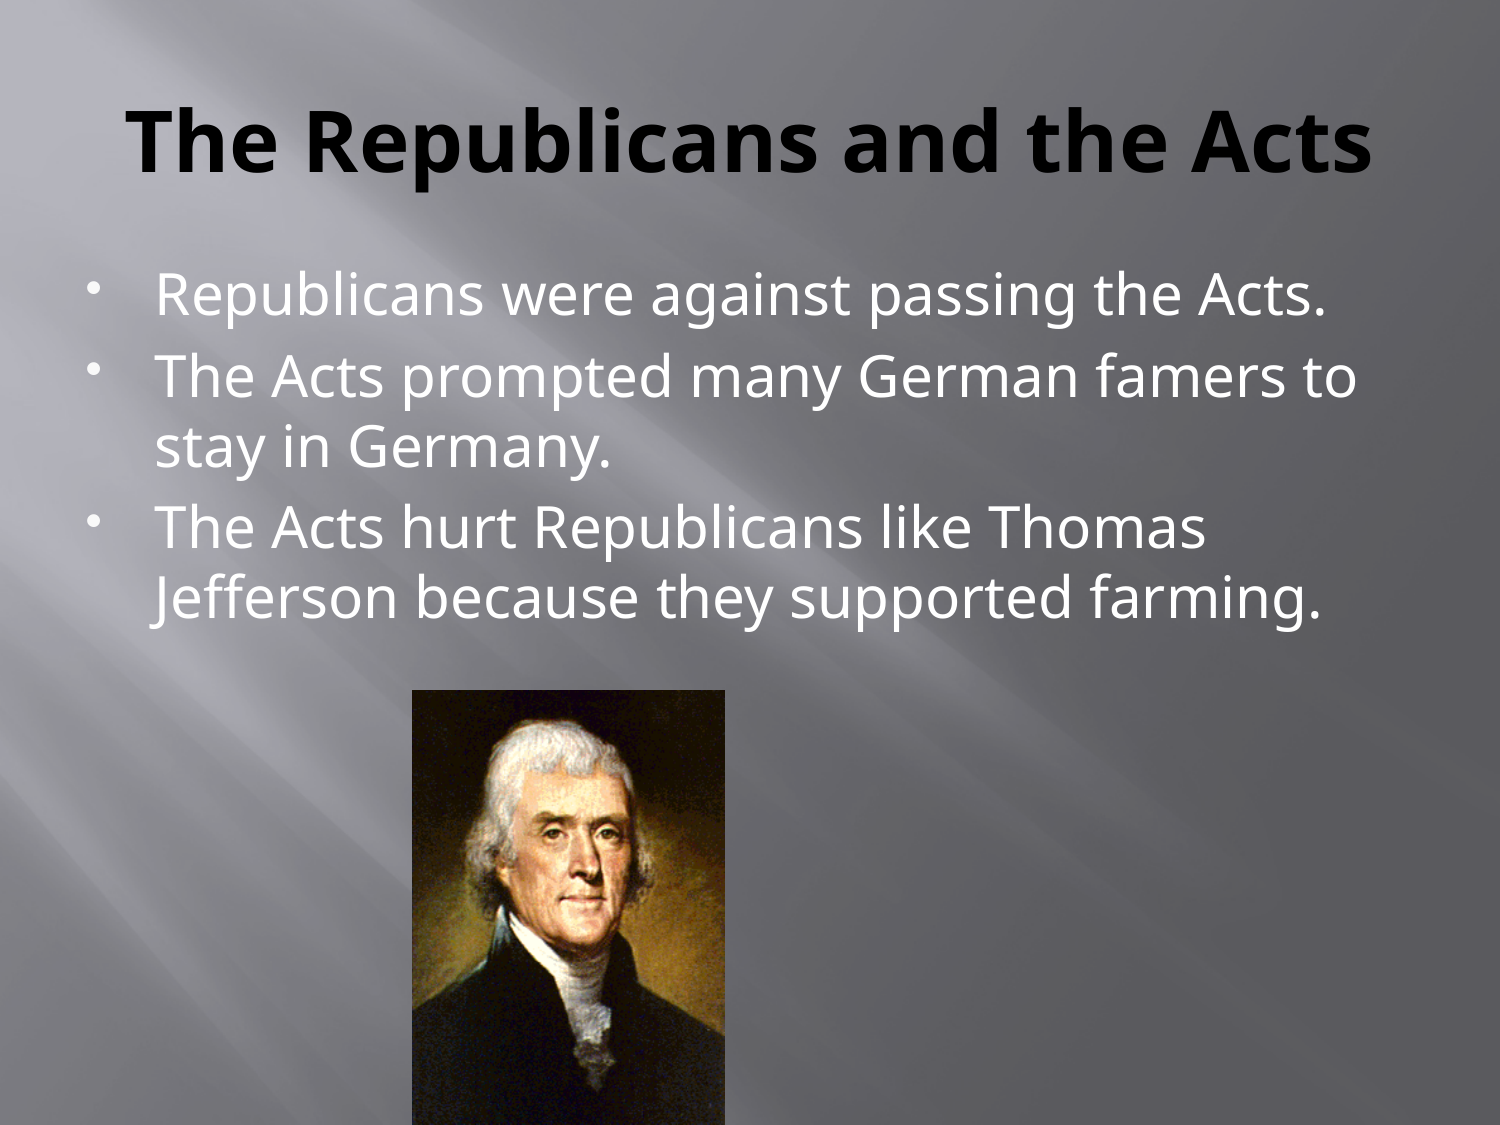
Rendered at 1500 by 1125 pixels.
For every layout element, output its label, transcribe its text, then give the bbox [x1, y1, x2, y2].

picture [412, 690, 726, 1125]
list Republicans were against passing the Acts. The Acts prompted many German famers to stay in Germany. The Acts hurt Republicans like Thomas Jefferson because they supported farming. [50, 249, 1400, 1023]
title The Republicans and the Acts [75, 45, 1425, 233]
